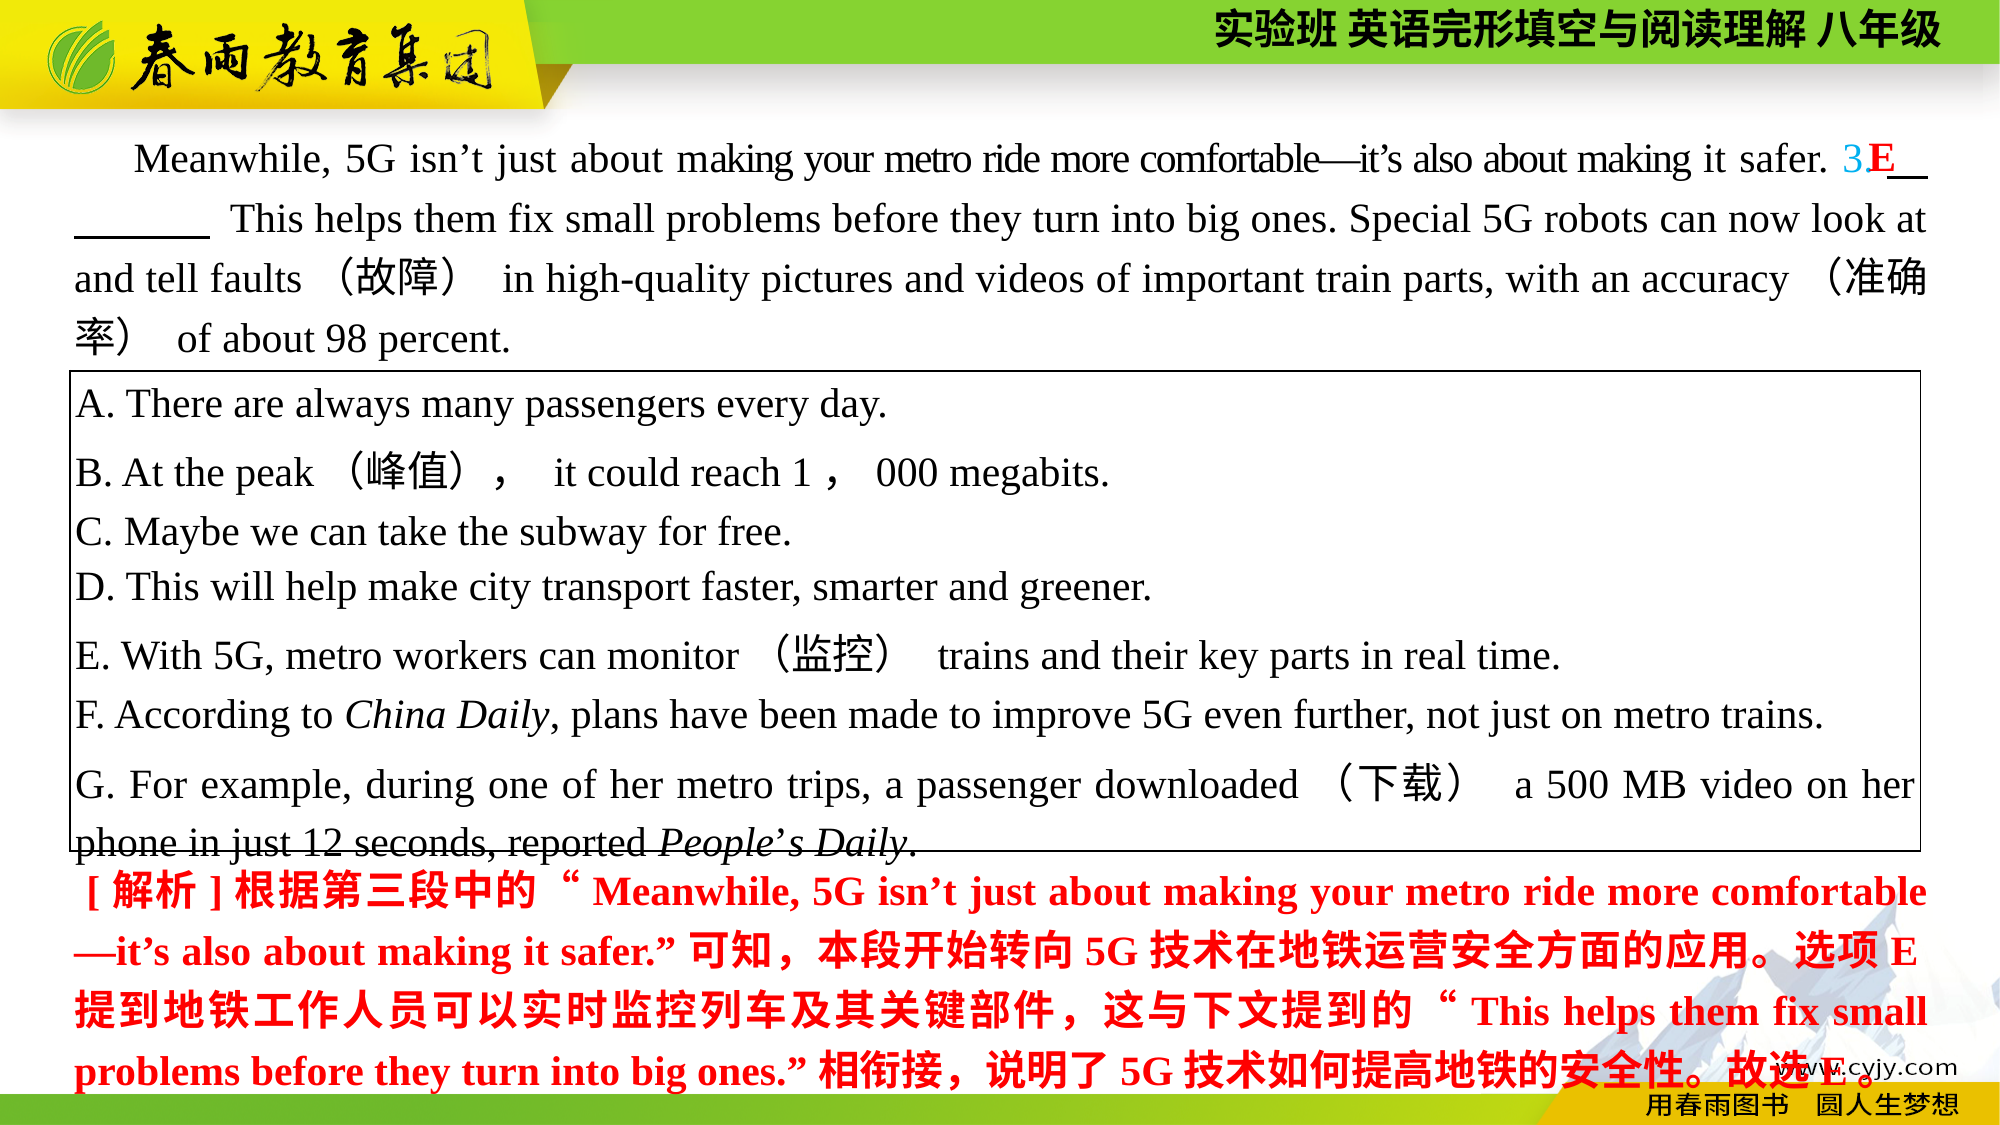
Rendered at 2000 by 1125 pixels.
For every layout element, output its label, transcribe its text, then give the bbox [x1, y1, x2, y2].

text_box E [1853, 112, 1912, 187]
text_box [解析]根据第三段中的“Meanwhile, 5G isn’t just about making your metro ride more comfortable—it’s also about making it safer.”可知，本段开始转向5G技术在地铁运营安全方面的应用。选项E提到地铁工作人员可以实时监控列车及其关键部件，这与下文提到的“This helps them fix small problems before they turn into big ones.”相衔接，说明了5G技术如何提高地铁的安全性。故选E。 [59, 845, 1944, 1101]
picture [0, 0, 2000, 1125]
list Meanwhile, 5G isn’t just about making your metro ride more comfortable—it’s also about making it safer. 3. ， This helps them fix small problems before they turn into big ones. Special 5G robots can now look at and tell faults（故障） in high-quality pictures and videos of important train parts, with an accuracy（准确率） of about 98 percent. [59, 113, 1944, 366]
table_header A. There are always many passengers every day. B. At the peak（峰值）， it could reach 1，000 megabits. C. Maybe we can take the subway for free. D. This will help make city transport faster, smarter and greener. E. With 5G, metro workers can monitor（监控） trains and their key parts in real time. F. According to China Daily, plans have been made to improve 5G even further, not just on metro trains. G. For example, during one of her metro trips, a passenger downloaded（下载） a 500 MB video on her phone in just 12 seconds, reported People’s Daily. [71, 372, 1920, 845]
